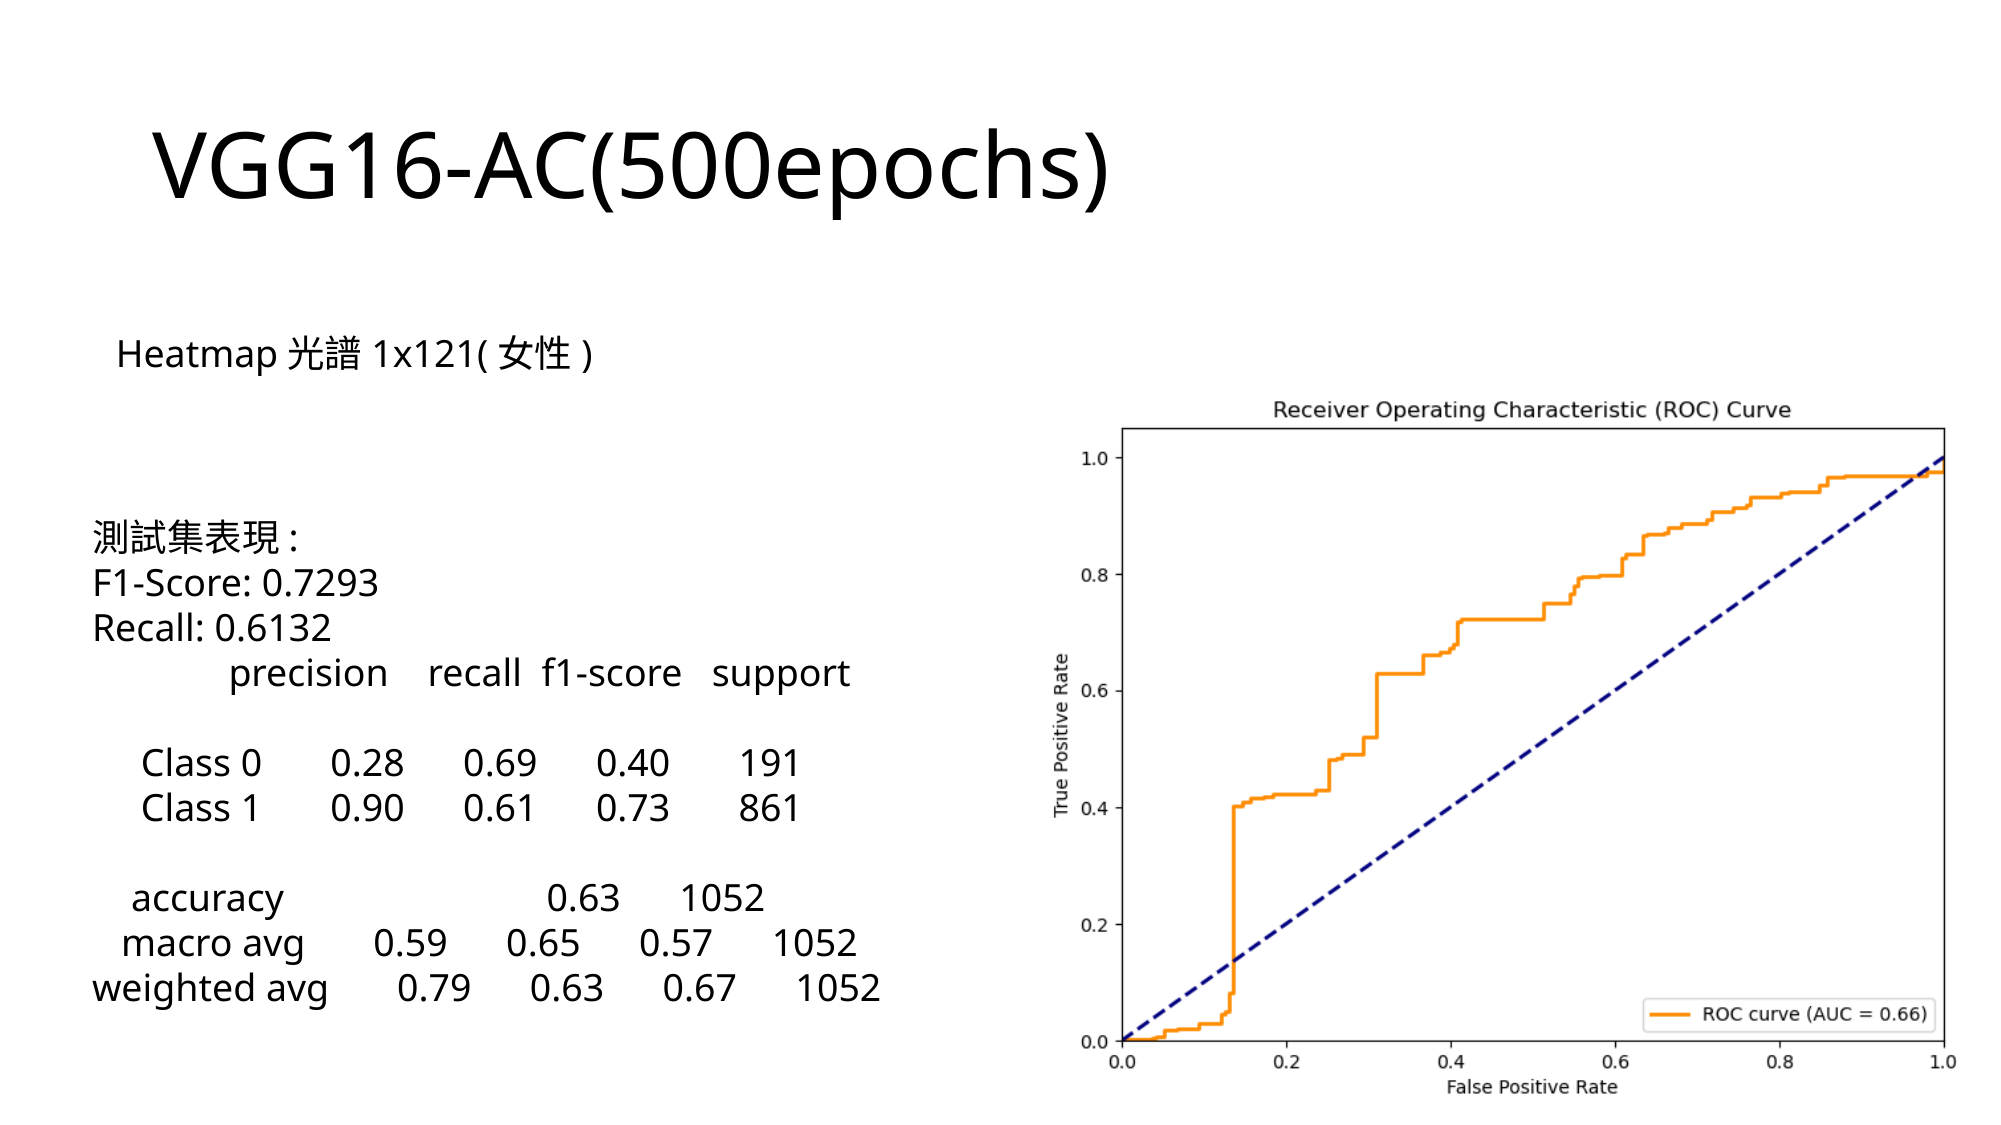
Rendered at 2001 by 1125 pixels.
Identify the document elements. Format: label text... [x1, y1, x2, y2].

text_box 測試集表現: F1-Score: 0.7293 Recall: 0.6132 precision recall f1-score support Class 0 0.28 0.69 0.40 191 Class 1 0.90 0.61 0.73 861 accuracy 0.63 1052 macro avg 0.59 0.65 0.57 1052 weighted avg 0.79 0.63 0.67 1052 [77, 506, 1041, 1017]
picture [1041, 382, 1989, 1103]
title VGG16-AC(500epochs) [137, 59, 1863, 278]
text_box Heatmap光譜1x121(女性) [101, 322, 743, 383]
